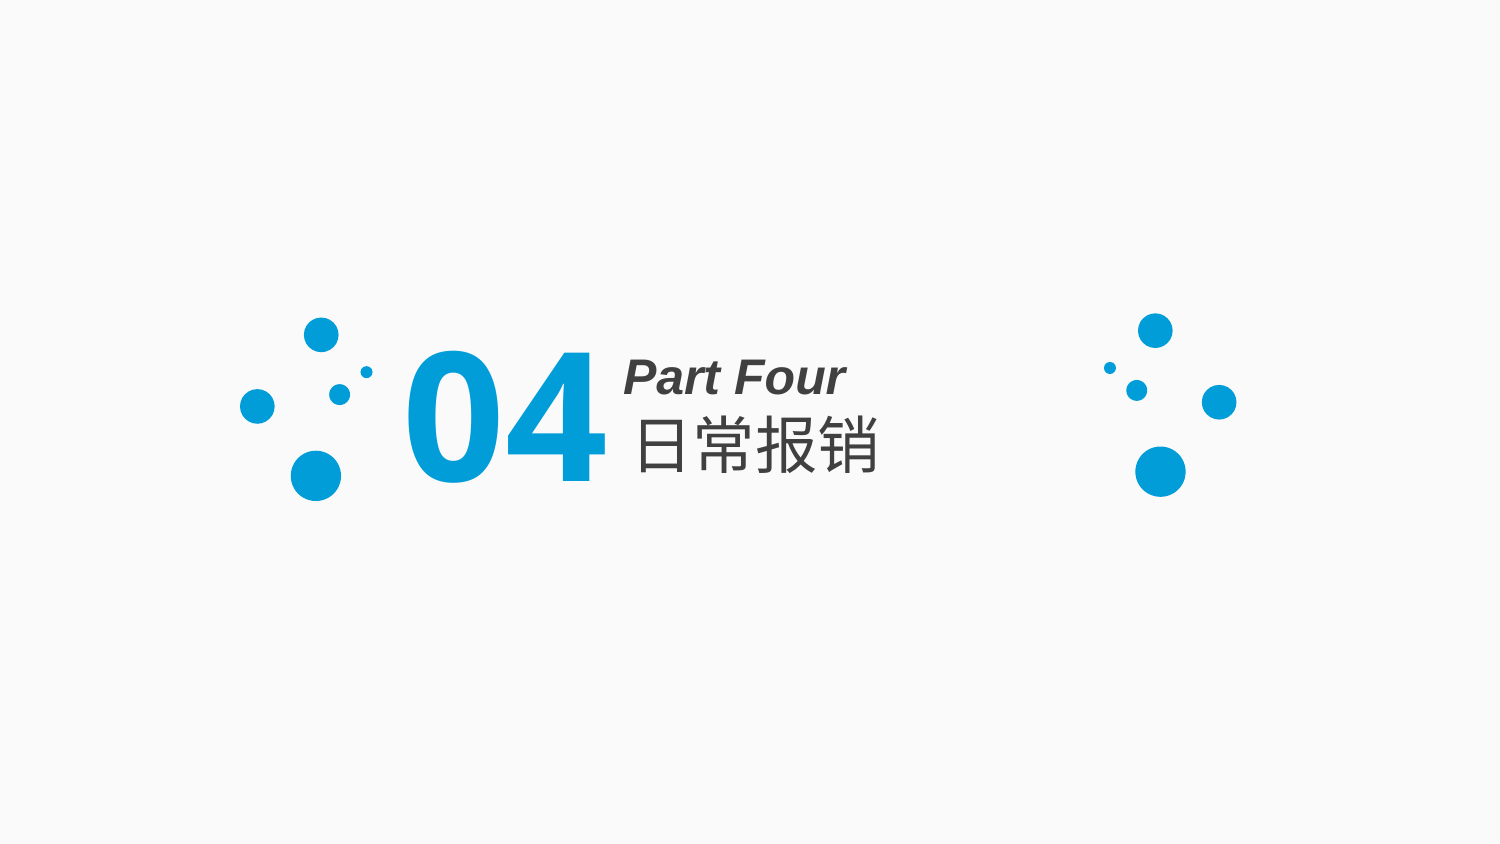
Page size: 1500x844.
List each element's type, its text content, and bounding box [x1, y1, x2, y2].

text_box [1103, 313, 1237, 497]
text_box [608, 337, 1094, 490]
text_box 04 [402, 301, 608, 518]
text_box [239, 317, 373, 501]
